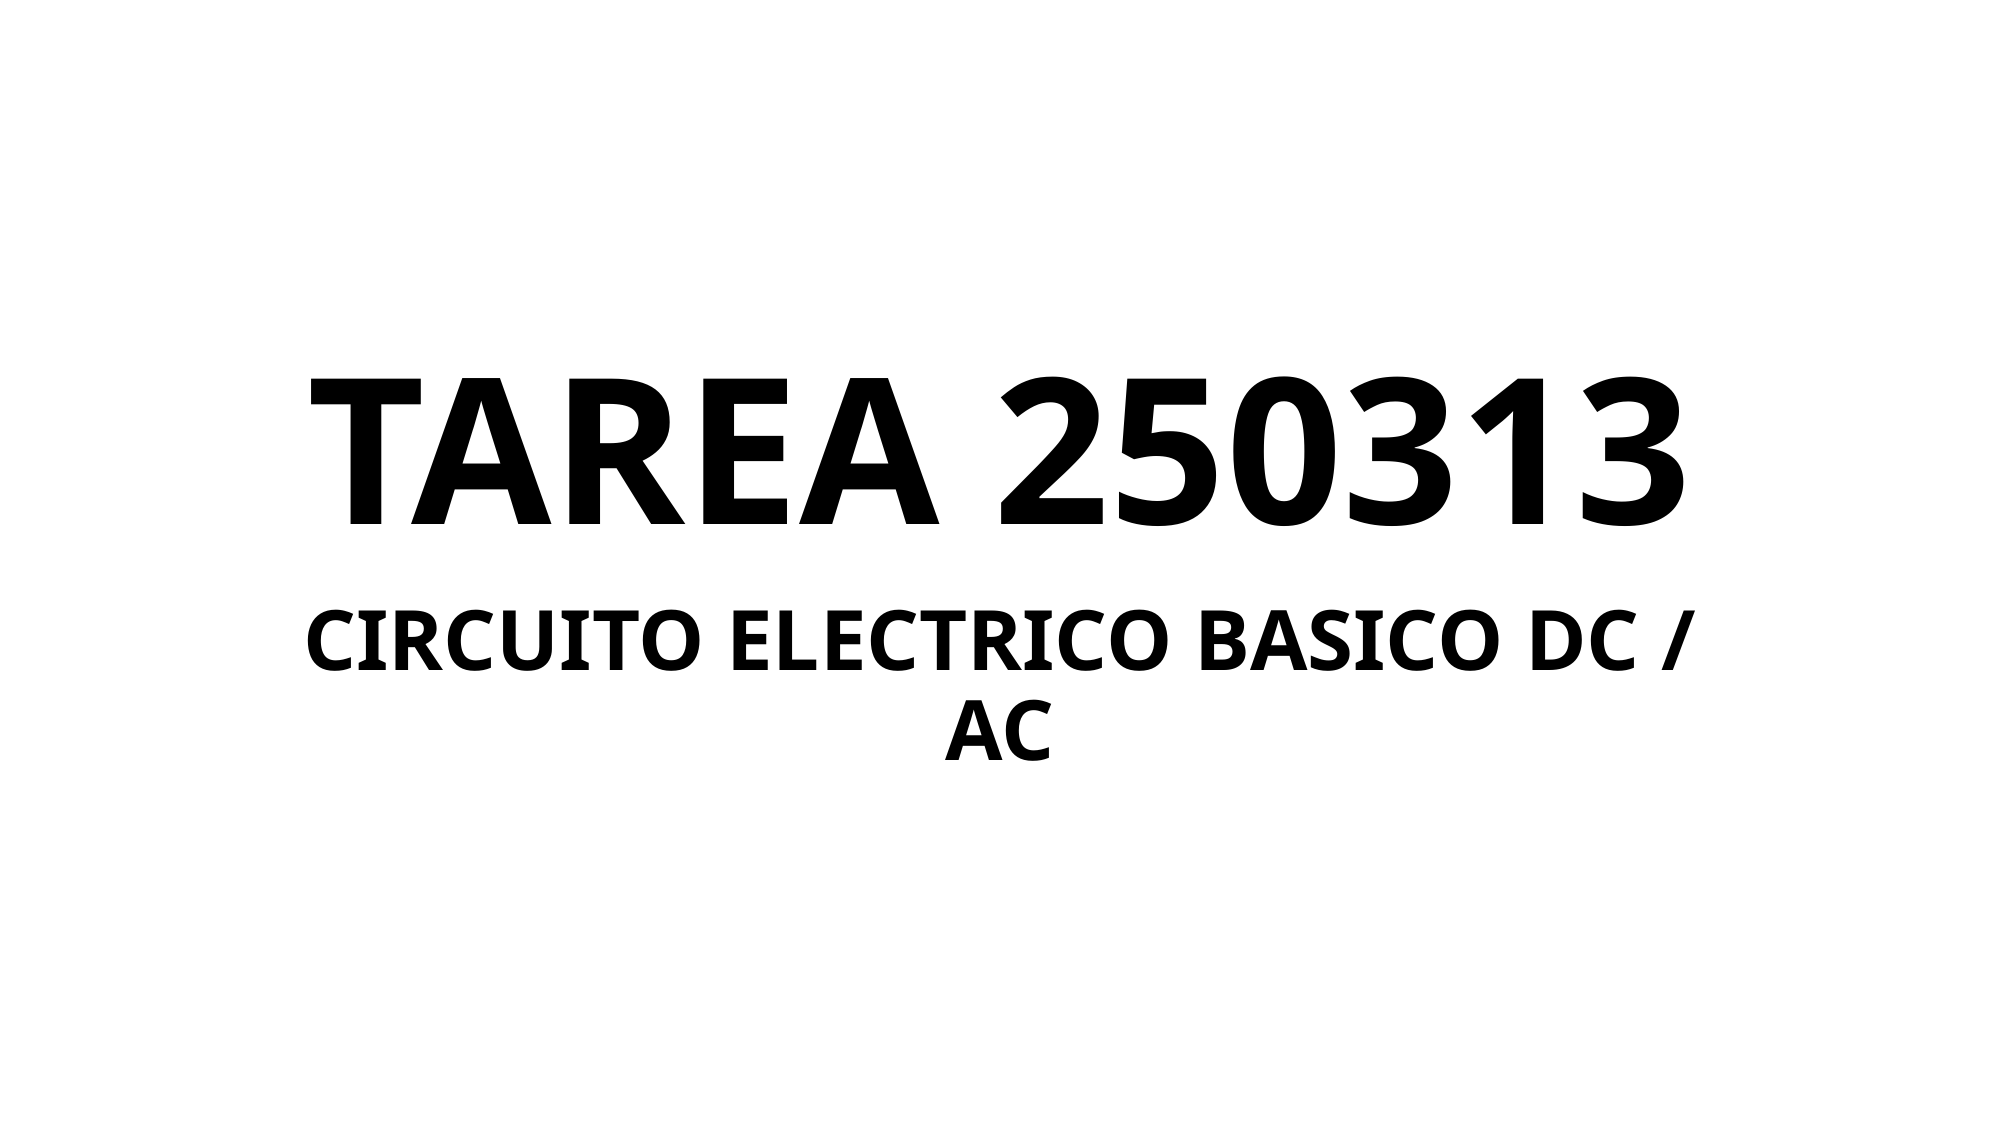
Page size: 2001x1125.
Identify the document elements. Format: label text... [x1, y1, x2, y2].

subtitle CIRCUITO ELECTRICO BASICO DC / AC [249, 590, 1750, 863]
title TAREA 250313 [249, 184, 1750, 576]
